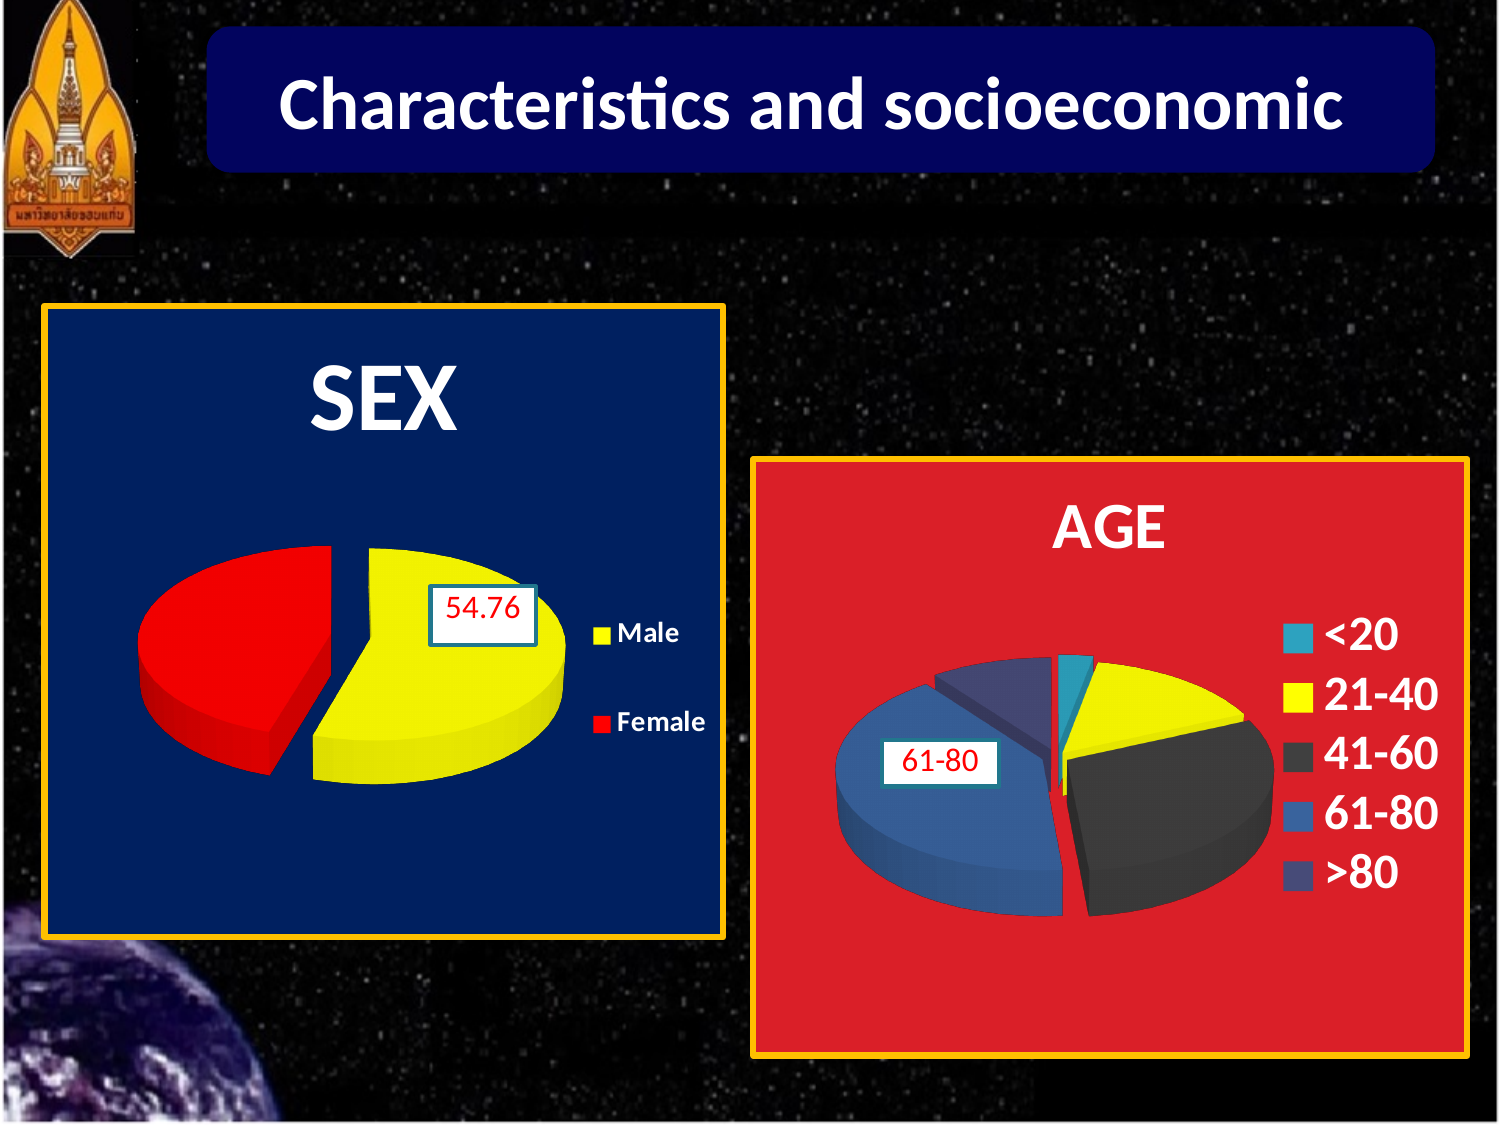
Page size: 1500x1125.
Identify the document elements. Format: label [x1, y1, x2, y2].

picture [0, 0, 1500, 1125]
chart [749, 455, 1471, 1059]
chart [41, 302, 727, 941]
